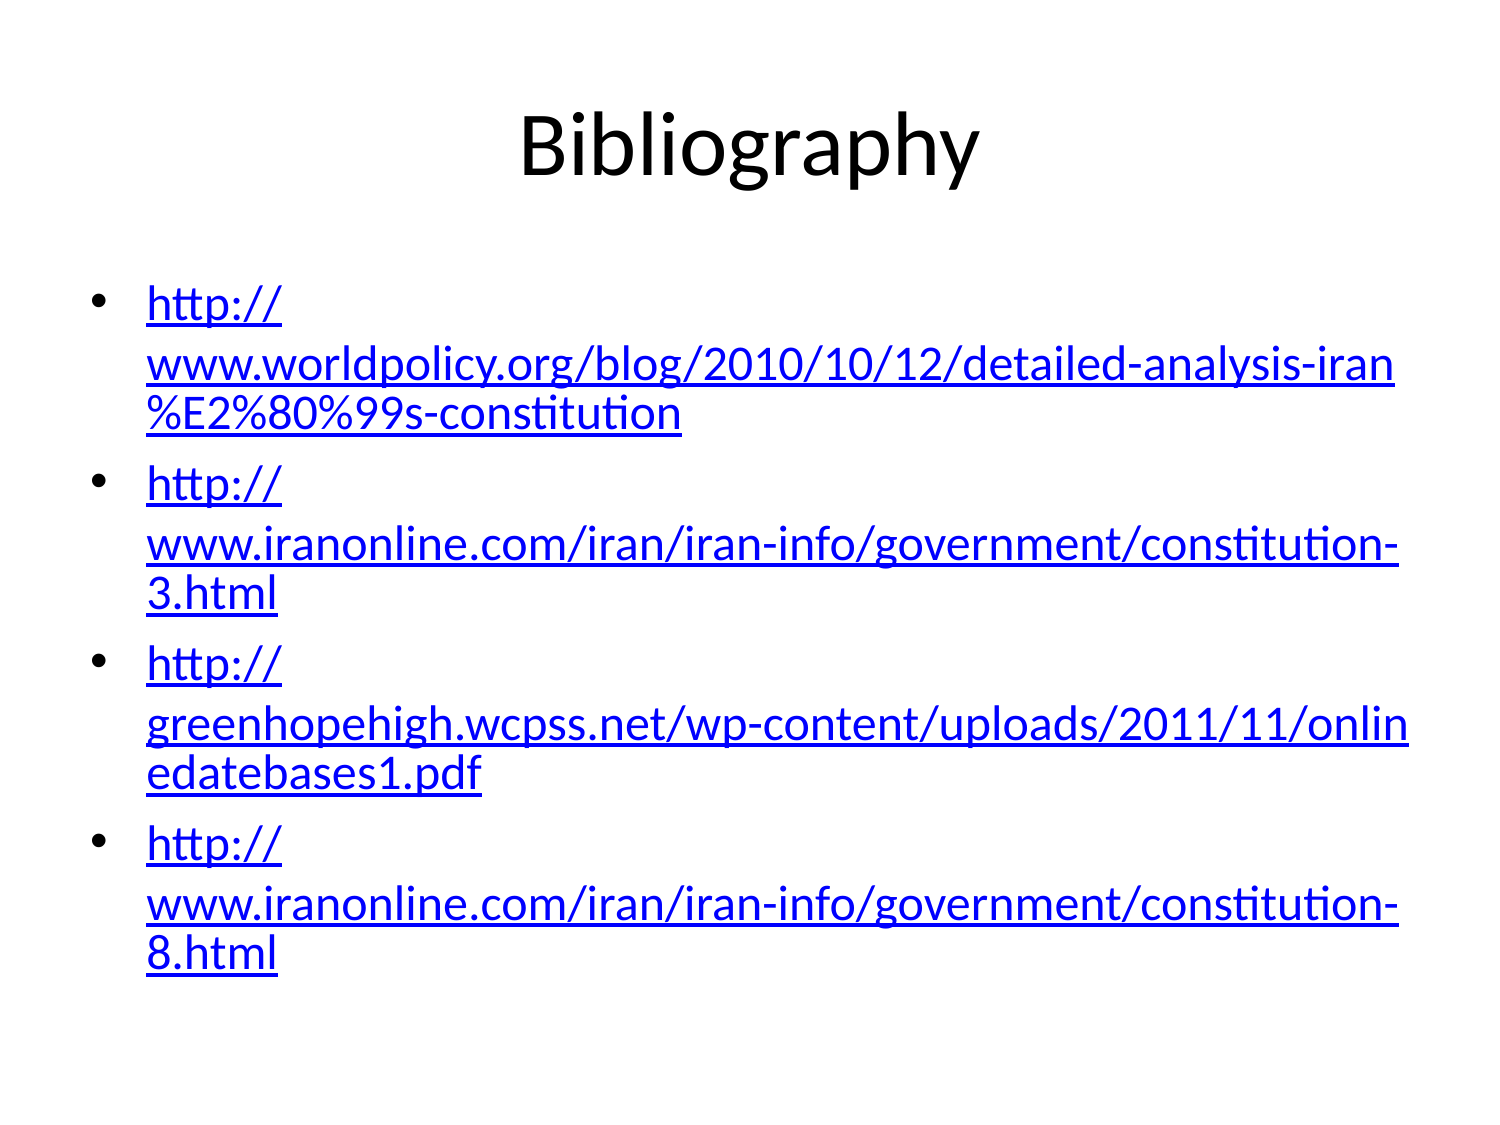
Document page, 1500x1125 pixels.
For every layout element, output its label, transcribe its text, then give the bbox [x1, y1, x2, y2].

list http://www.worldpolicy.org/blog/2010/10/12/detailed-analysis-iran%E2%80%99s-constitution http://www.iranonline.com/iran/iran-info/government/constitution-3.html http://greenhopehigh.wcpss.net/wp-content/uploads/2011/11/onlinedatebases1.pdf http://www.iranonline.com/iran/iran-info/government/constitution-8.html [75, 262, 1425, 1005]
title Bibliography [75, 45, 1425, 233]
